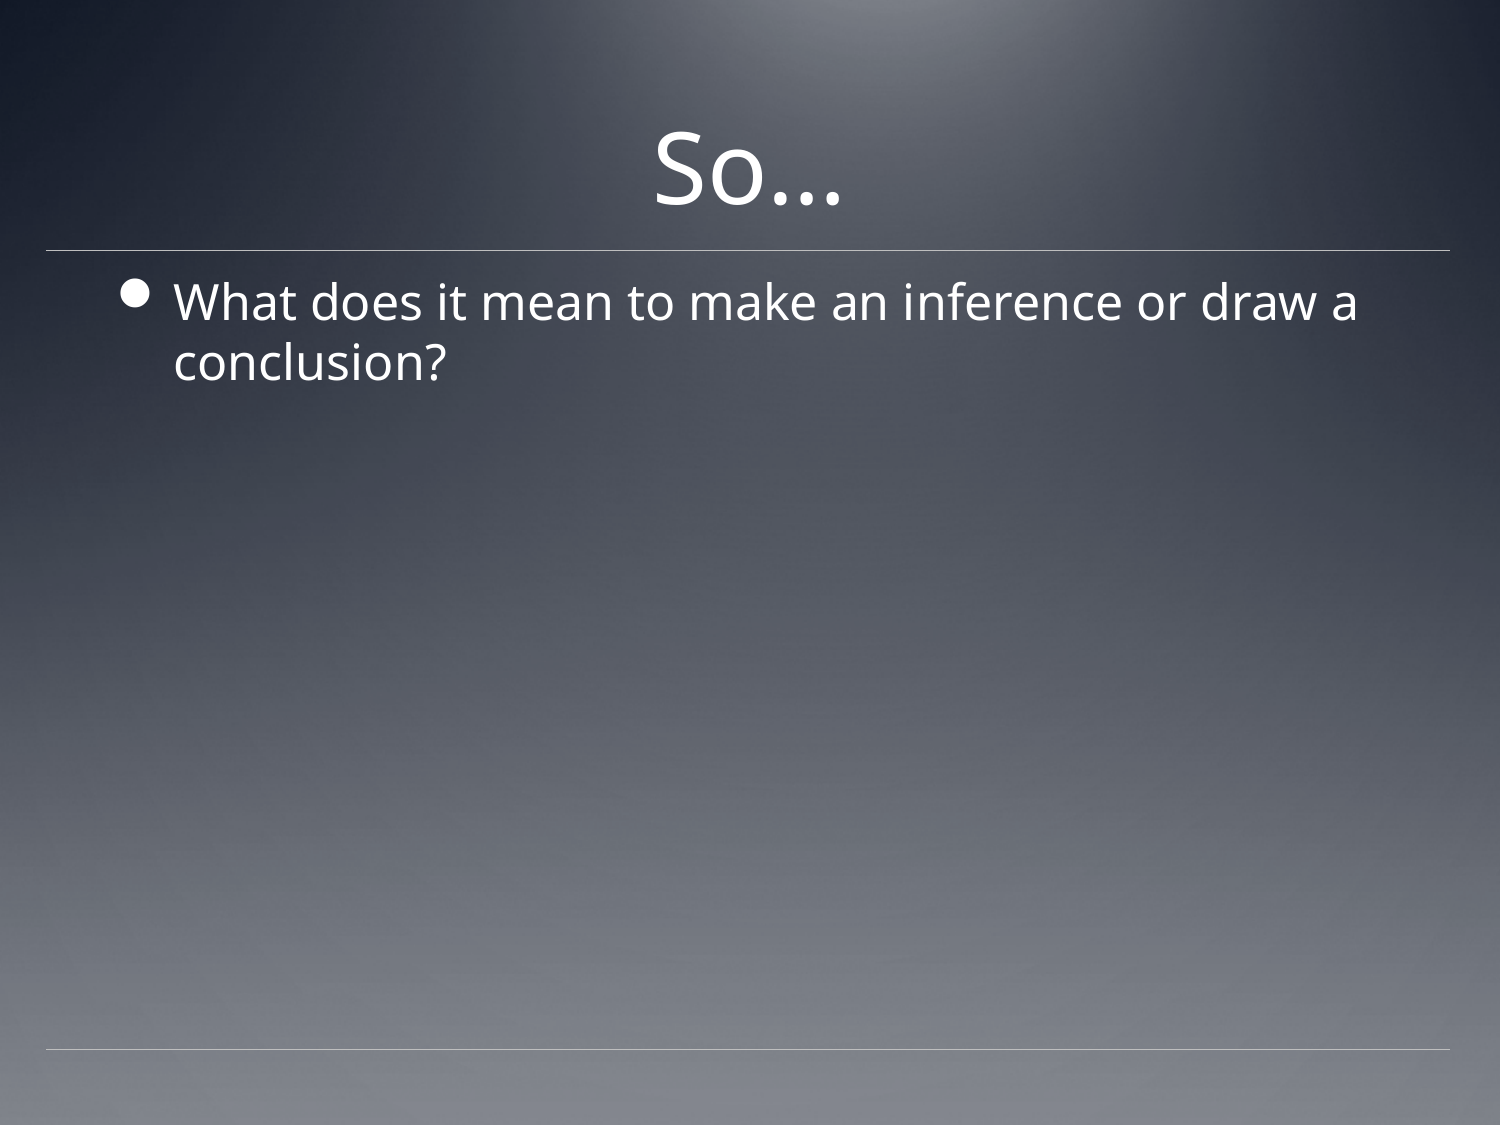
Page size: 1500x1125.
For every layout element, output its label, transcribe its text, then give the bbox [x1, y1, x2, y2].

title So… [105, 17, 1394, 233]
list What does it mean to make an inference or draw a conclusion? [101, 262, 1394, 1024]
